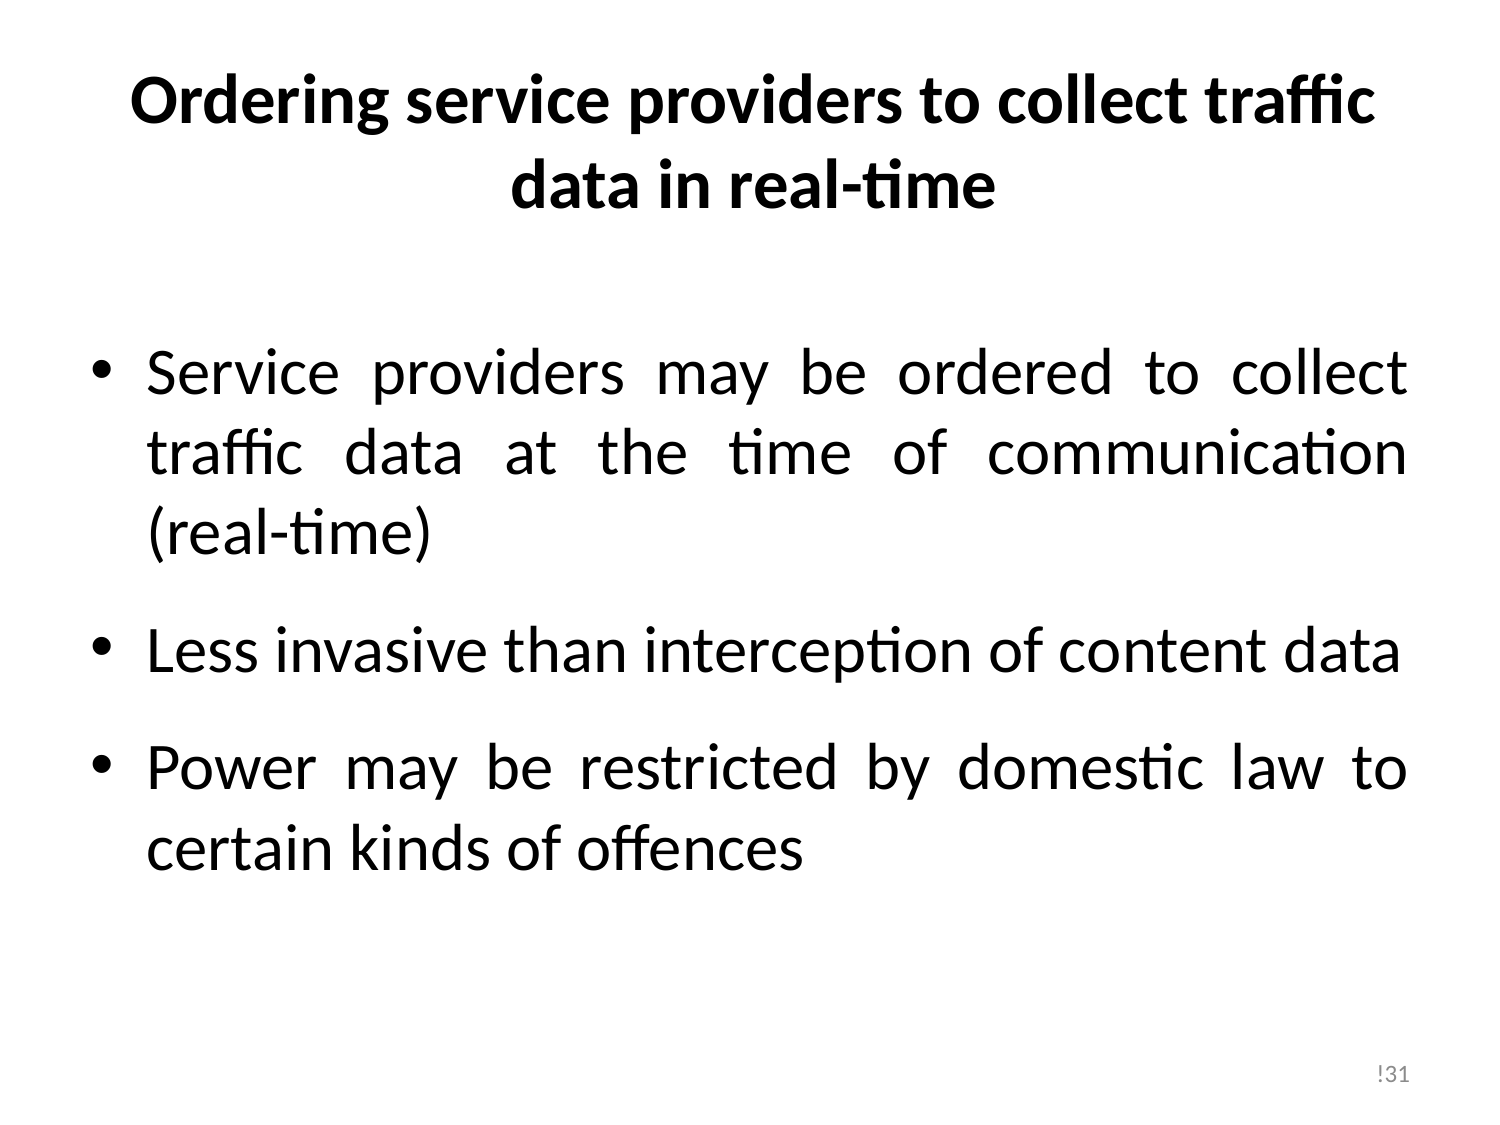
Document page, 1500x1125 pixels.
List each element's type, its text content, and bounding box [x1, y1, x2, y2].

title Ordering service providers to collect traffic data in real-time [54, 45, 1455, 233]
slide_number !31 [1074, 1042, 1425, 1103]
list Service providers may be ordered to collect traffic data at the time of communication (real-time) Less invasive than interception of content data Power may be restricted by domestic law to certain kinds of offences [75, 320, 1425, 992]
